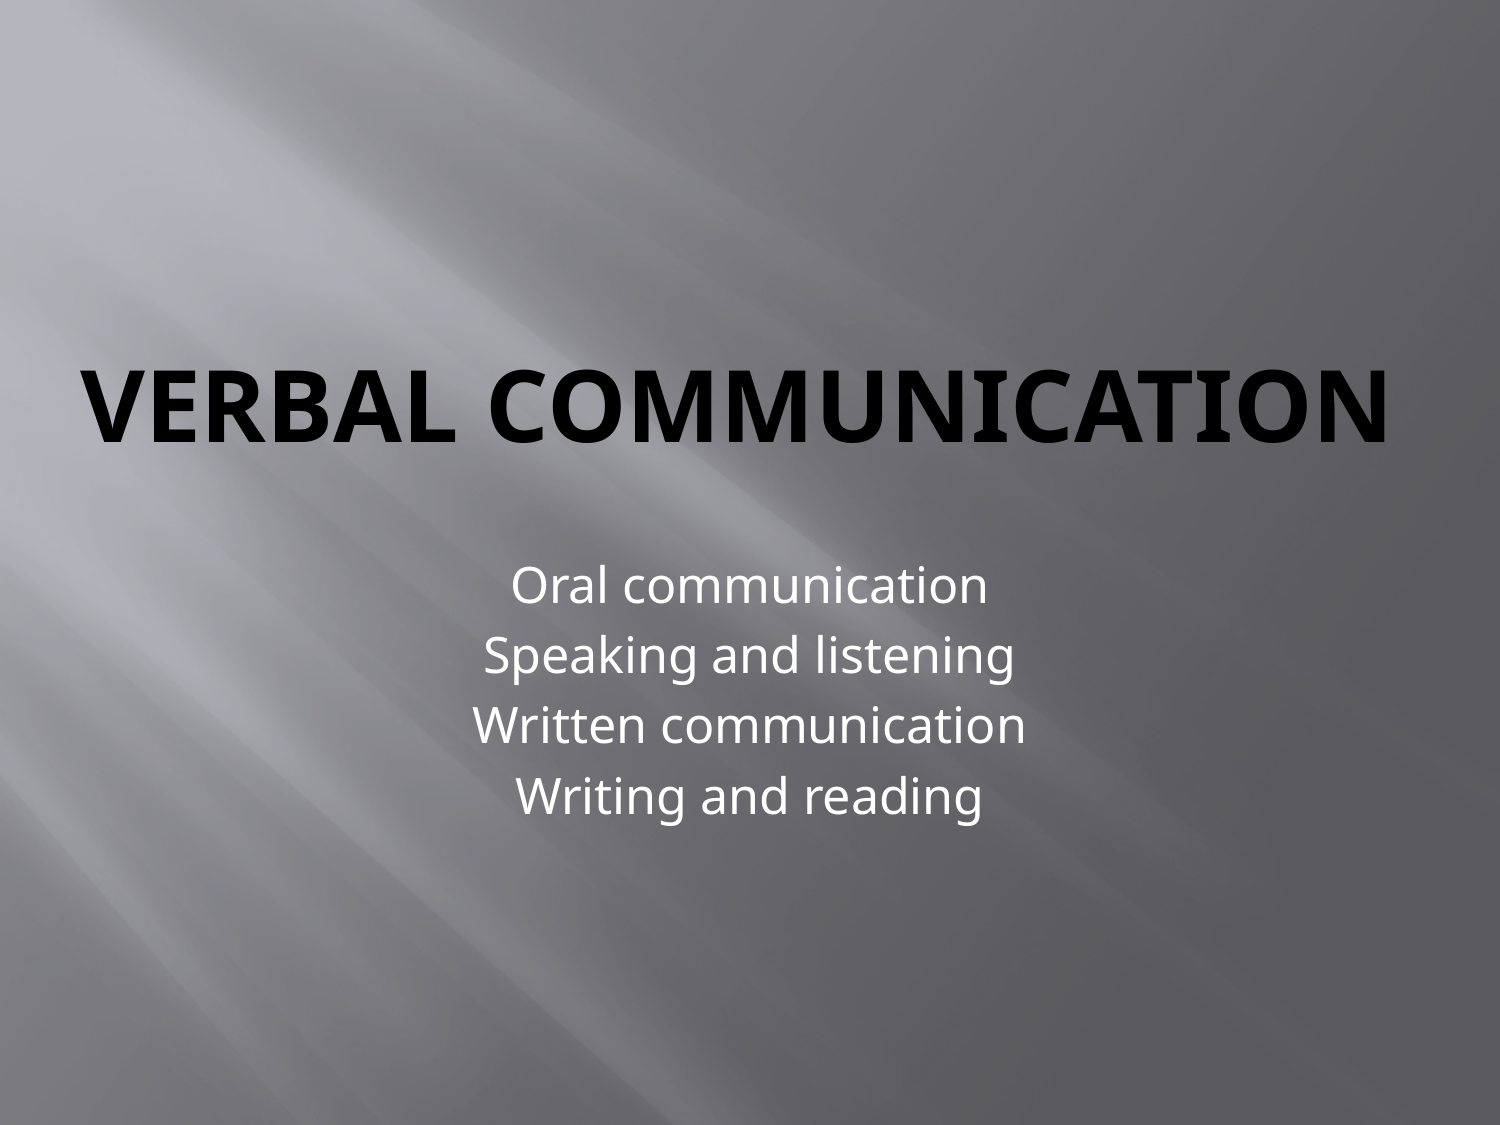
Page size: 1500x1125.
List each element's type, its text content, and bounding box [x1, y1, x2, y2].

subtitle Oral communication Speaking and listening Written communication Writing and reading [225, 546, 1275, 834]
title Verbal communication [62, 162, 1413, 463]
